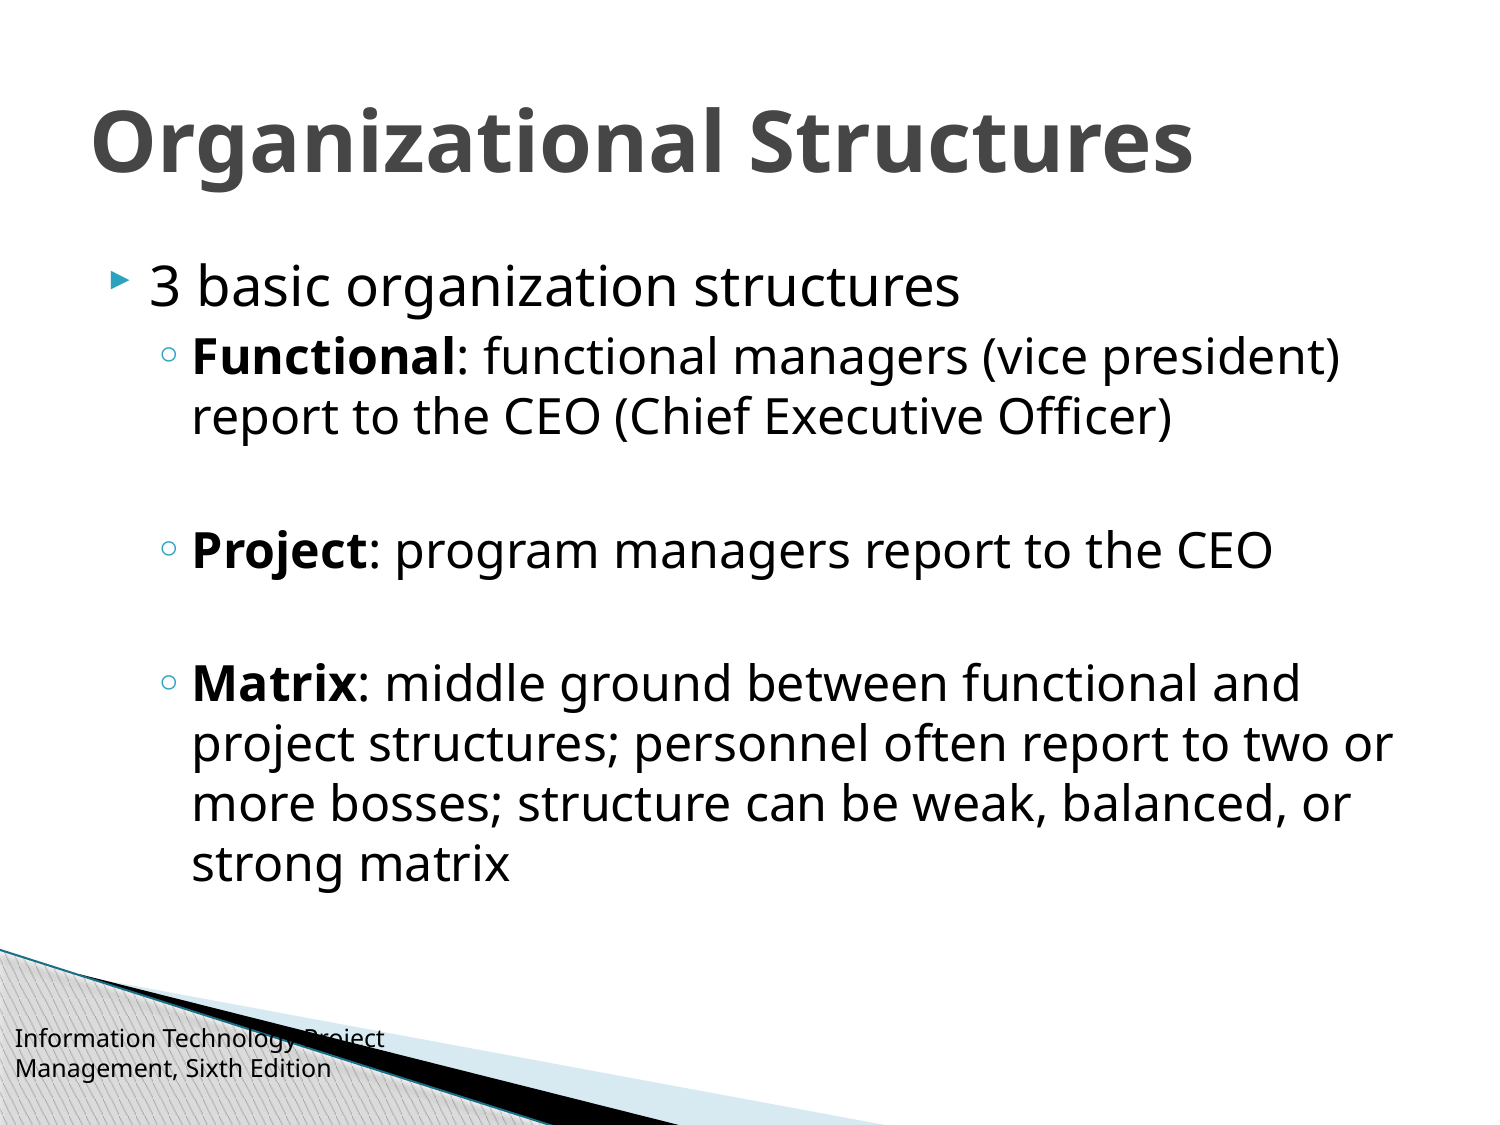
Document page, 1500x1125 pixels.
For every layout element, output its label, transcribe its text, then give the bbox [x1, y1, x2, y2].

list 3 basic organization structures Functional: functional managers (vice president) report to the CEO (Chief Executive Officer) Project: program managers report to the CEO Matrix: middle ground between functional and project structures; personnel often report to two or more bosses; structure can be weak, balanced, or strong matrix [75, 243, 1425, 986]
title Organizational Structures [75, 45, 1425, 233]
text_box Information Technology Project Management, Sixth Edition [0, 1014, 413, 1090]
